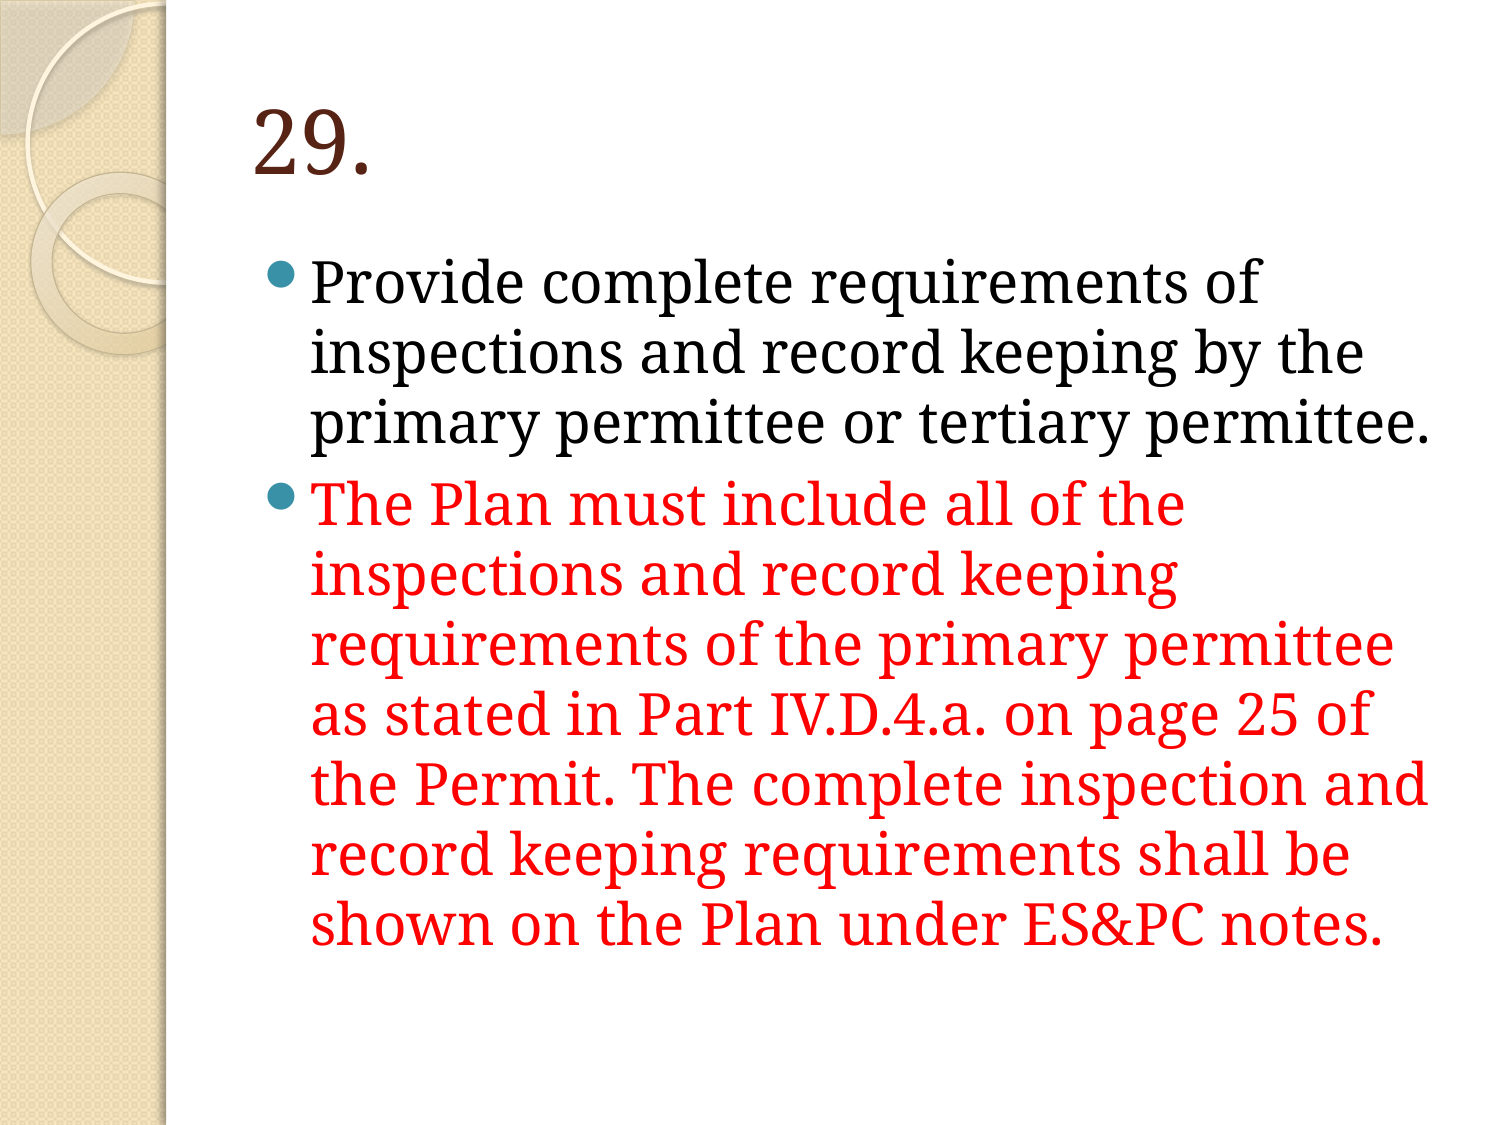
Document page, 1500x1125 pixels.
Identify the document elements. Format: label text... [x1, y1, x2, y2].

title 29. [235, 45, 1466, 233]
list Provide complete requirements of inspections and record keeping by the primary permittee or tertiary permittee. The Plan must include all of the inspections and record keeping requirements of the primary permittee as stated in Part IV.D.4.a. on page 25 of the Permit. The complete inspection and record keeping requirements shall be shown on the Plan under ES&PC notes. [235, 237, 1466, 1025]
